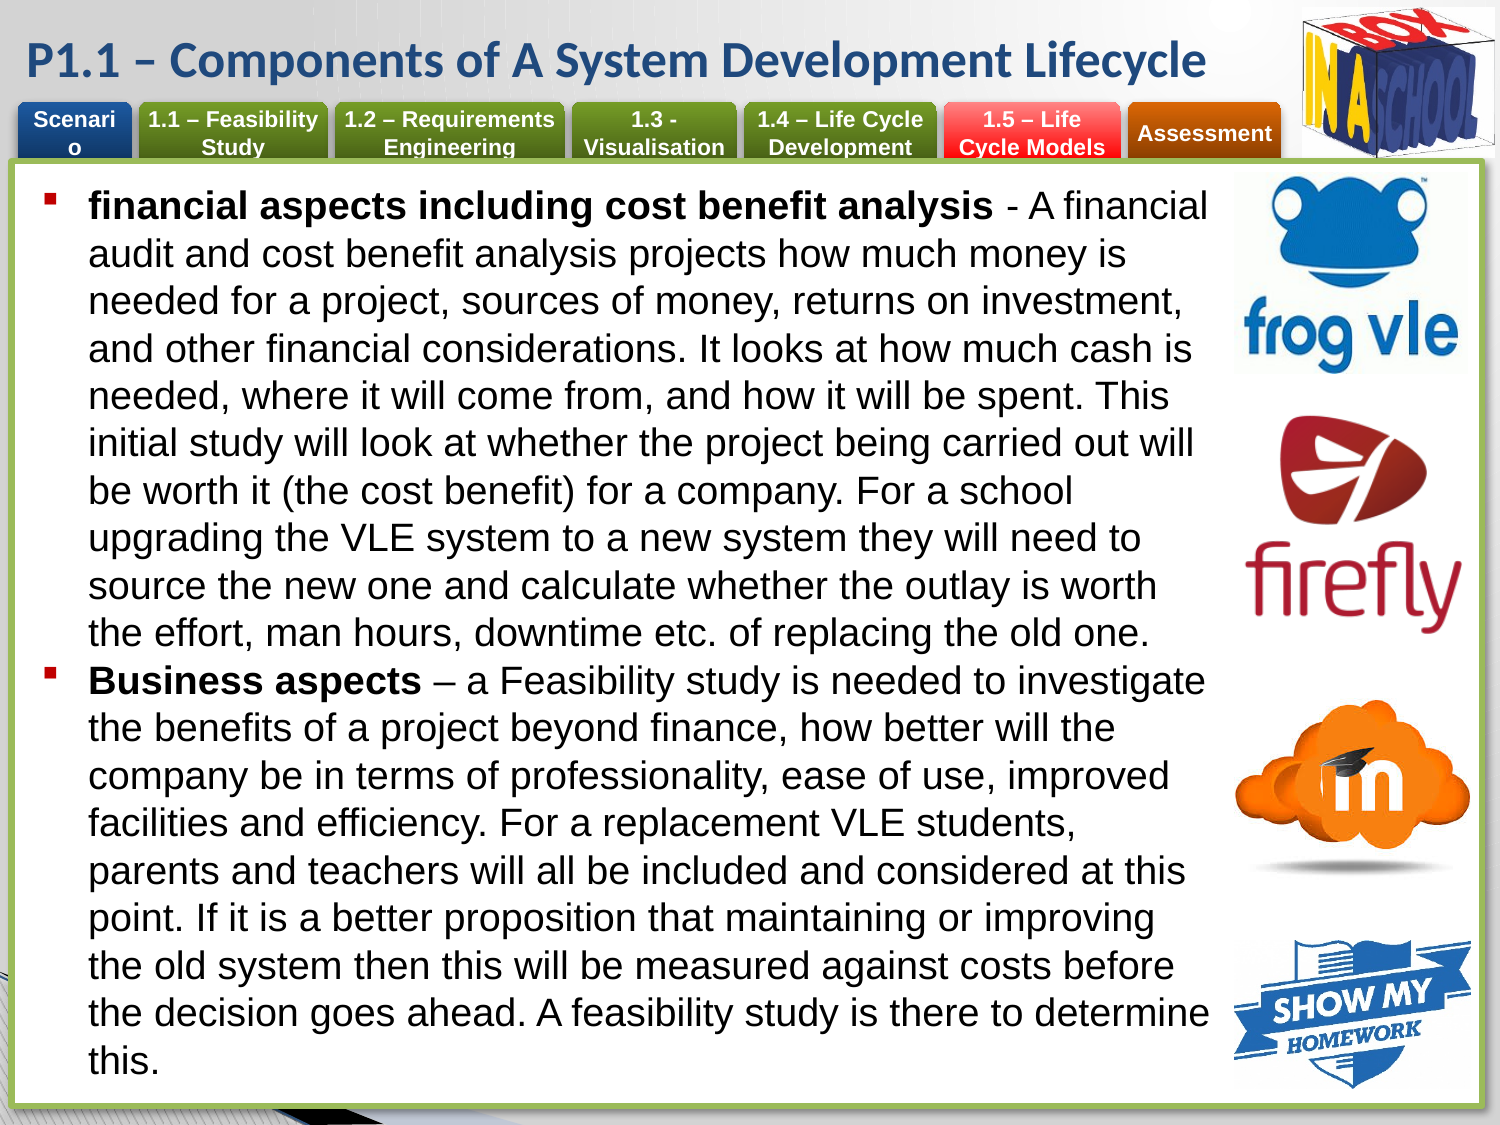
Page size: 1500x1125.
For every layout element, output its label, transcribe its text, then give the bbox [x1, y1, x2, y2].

picture [1234, 172, 1468, 374]
text_box financial aspects including cost benefit analysis - A financial audit and cost benefit analysis projects how much money is needed for a project, sources of money, returns on investment, and other financial considerations. It looks at how much cash is needed, where it will come from, and how it will be spent. This initial study will look at whether the project being carried out will be worth it (the cost benefit) for a company. For a school upgrading the VLE system to a new system they will need to source the new one and calculate whether the outlay is worth the effort, man hours, downtime etc. of replacing the old one. Business aspects – a Feasibility study is needed to investigate the benefits of a project beyond finance, how better will the company be in terms of professionality, ease of use, improved facilities and efficiency. For a replacement VLE students, parents and teachers will all be included and considered at this point. If it is a better proposition that maintaining or improving the old system then this will be measured against costs before the decision goes ahead. A feasibility study is there to determine this. [26, 172, 1235, 1090]
picture [1234, 406, 1473, 646]
picture [281, 1114, 303, 1125]
picture [1302, 7, 1495, 158]
picture [1233, 940, 1471, 1089]
title P1.1 – Components of A System Development Lifecycle [11, 11, 1270, 102]
picture [1233, 698, 1471, 882]
